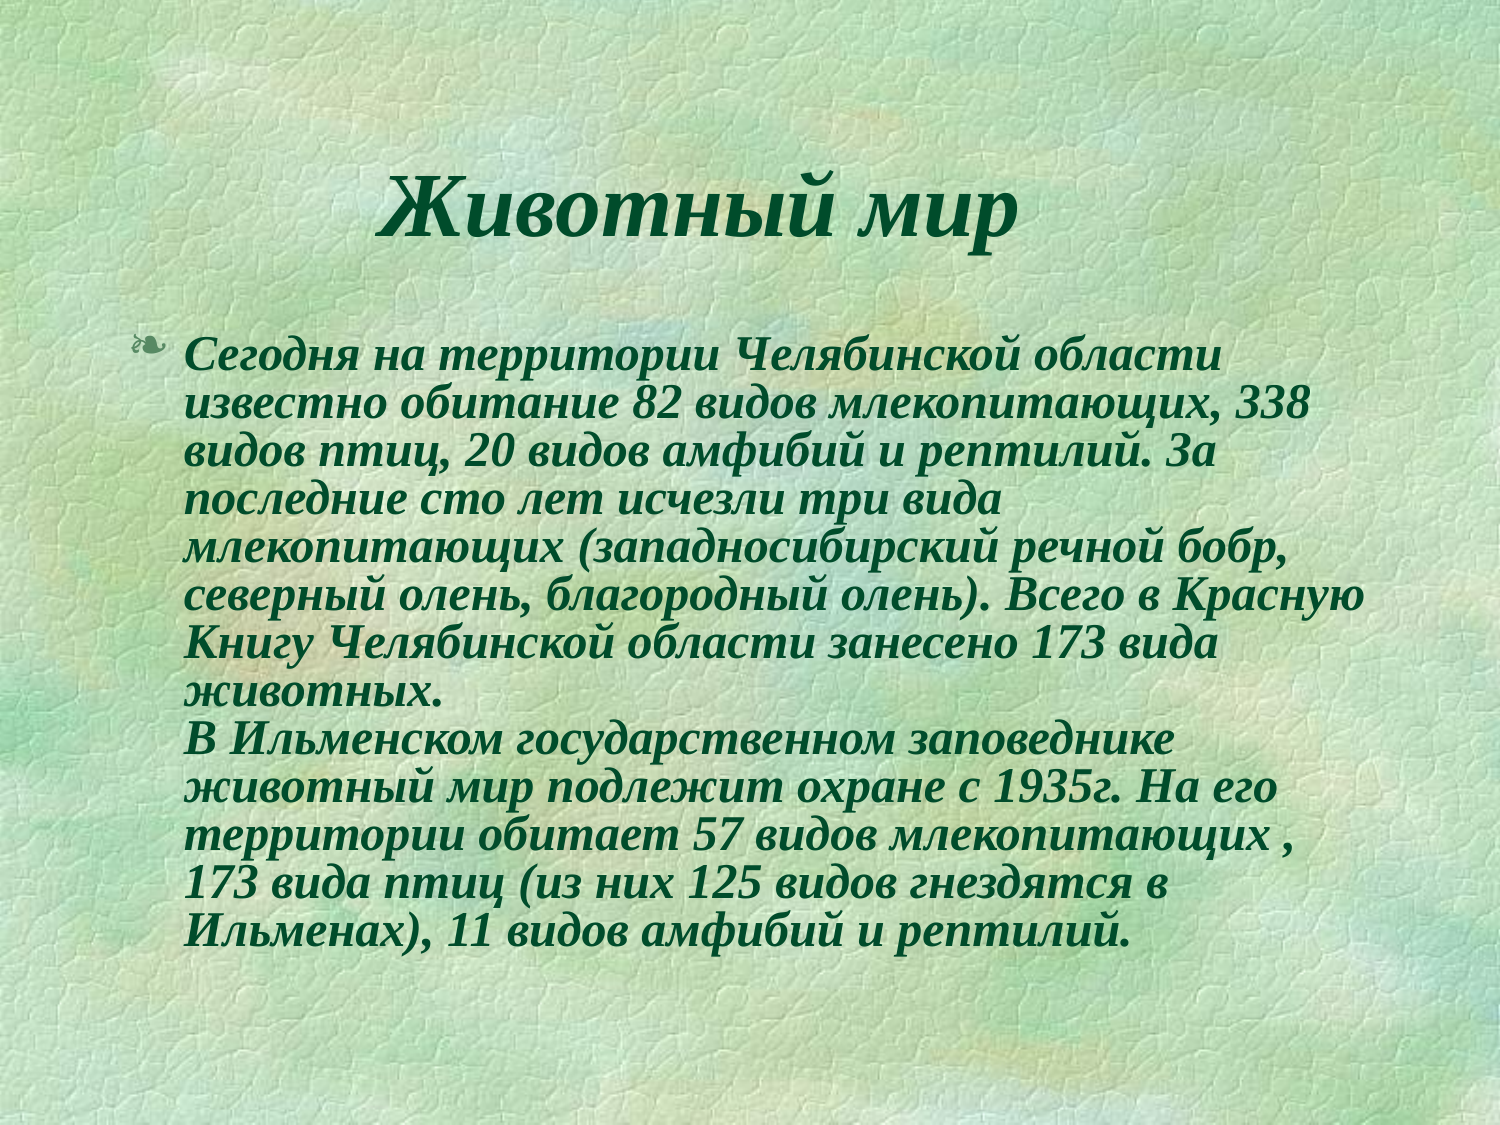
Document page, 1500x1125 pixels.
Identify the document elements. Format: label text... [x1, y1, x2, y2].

picture [0, 0, 1500, 1125]
title Животный мир [112, 74, 1388, 263]
list Сегодня на территории Челябинской области известно обитание 82 видов млекопитающих, 338 видов птиц, 20 видов амфибий и рептилий. За последние сто лет исчезли три вида млекопитающих (западносибирский речной бобр, северный олень, благородный олень). Всего в Красную Книгу Челябинской области занесено 173 вида животных. В Ильменском государственном заповеднике животный мир подлежит охране с 1935г. На его территории обитает 57 видов млекопитающих , 173 вида птиц (из них 125 видов гнездятся в Ильменах), 11 видов амфибий и рептилий. [112, 324, 1388, 1001]
